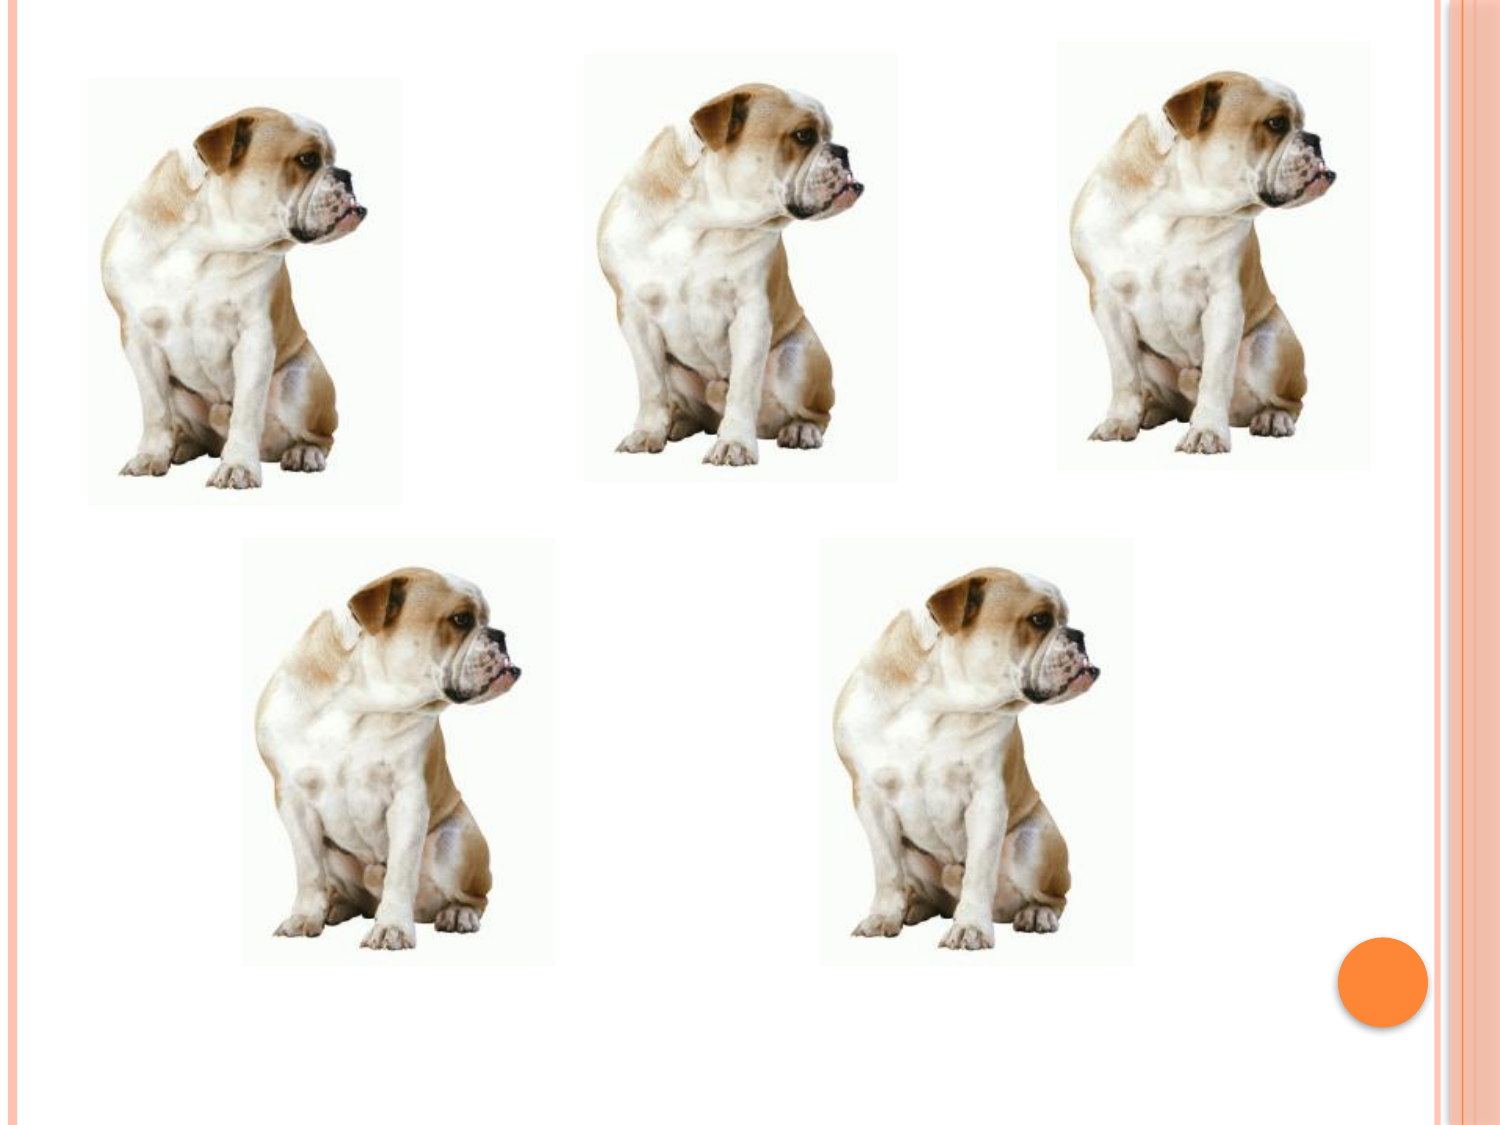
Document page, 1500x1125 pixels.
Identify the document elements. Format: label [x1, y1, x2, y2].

picture [1056, 42, 1371, 470]
picture [820, 538, 1134, 966]
picture [241, 538, 556, 966]
picture [584, 54, 898, 482]
picture [87, 77, 402, 506]
